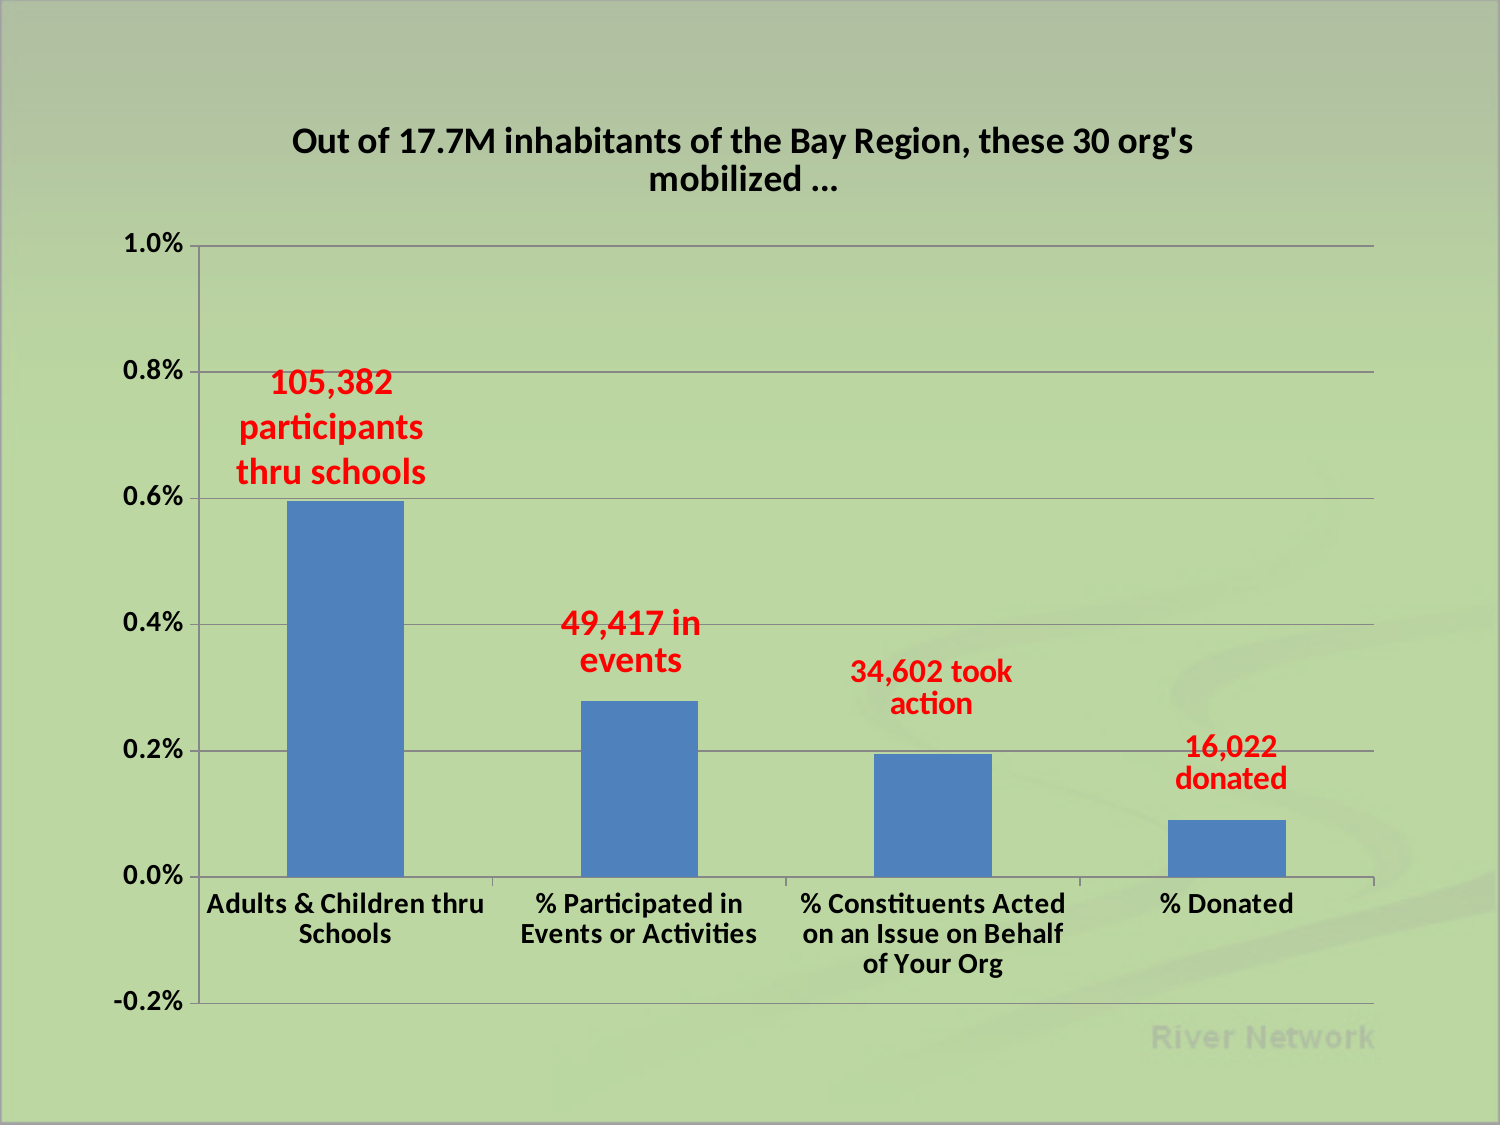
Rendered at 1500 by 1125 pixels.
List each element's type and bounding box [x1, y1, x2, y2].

chart [87, 87, 1401, 1038]
